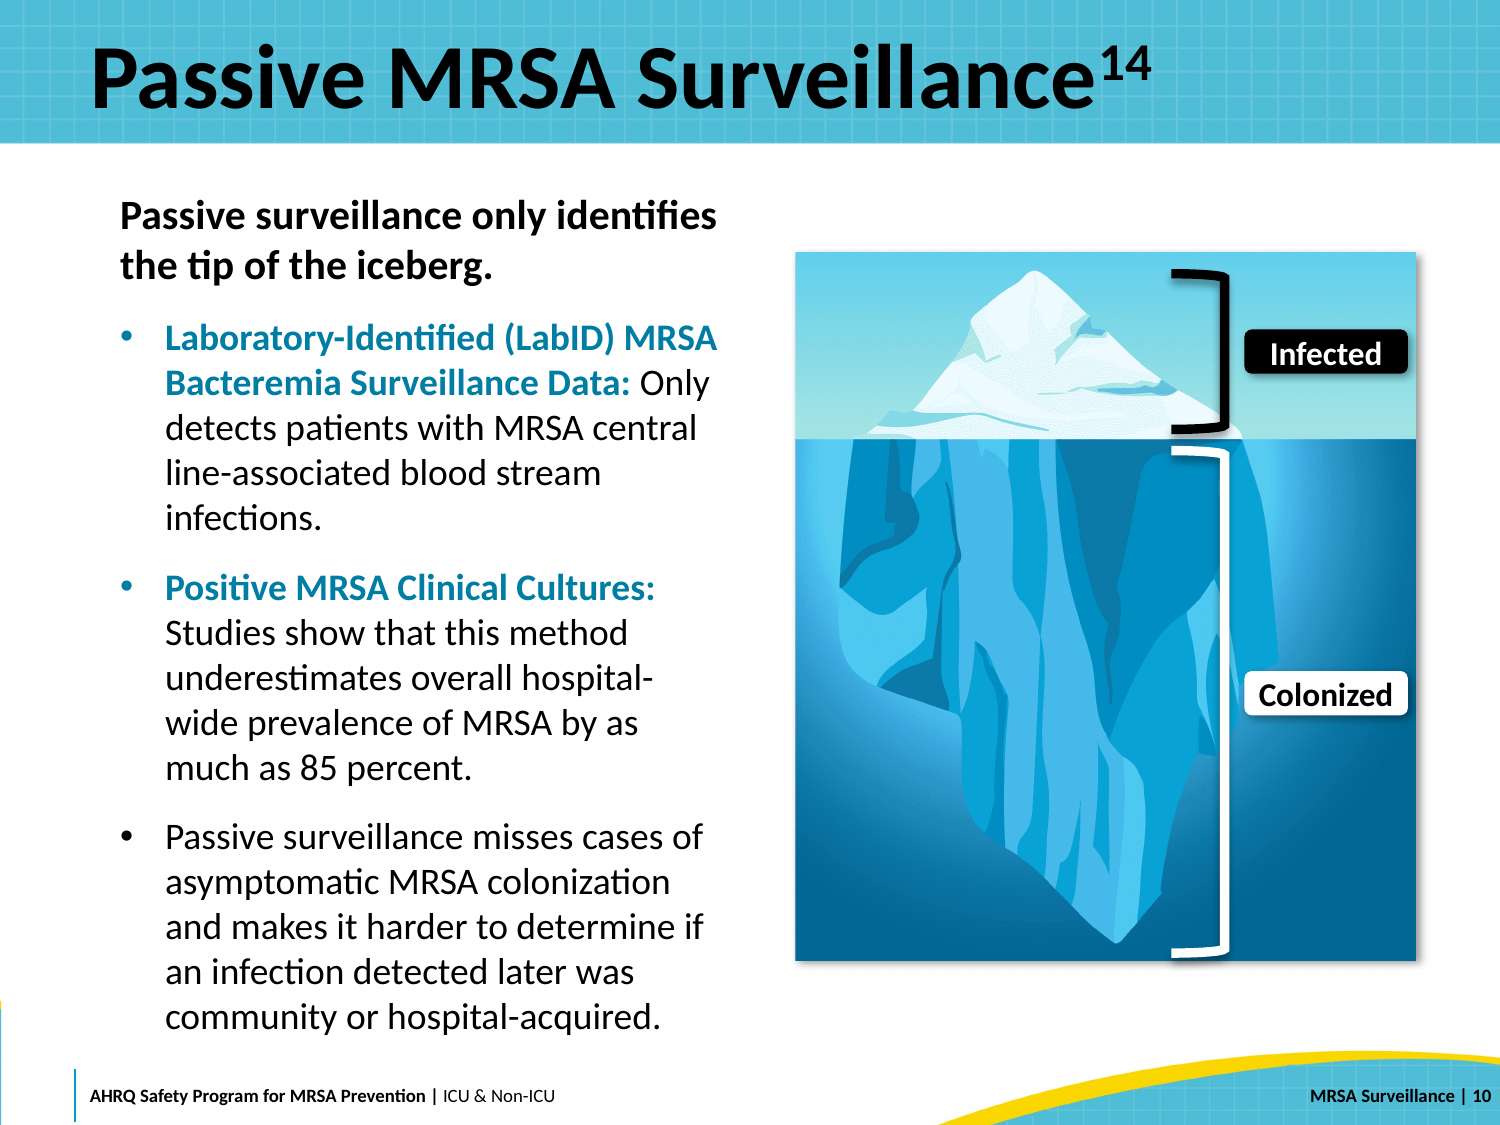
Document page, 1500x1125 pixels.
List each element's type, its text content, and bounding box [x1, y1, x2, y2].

picture [0, 0, 1500, 1125]
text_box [795, 252, 1416, 960]
list Passive surveillance only identifies the tip of the iceberg. Laboratory-Identified (LabID) MRSA Bacteremia Surveillance Data: Only detects patients with MRSA central line-associated blood stream infections. Positive MRSA Clinical Cultures: Studies show that this method underestimates overall hospital-wide prevalence of MRSA by as much as 85 percent. Passive surveillance misses cases of asymptomatic MRSA colonization and makes it harder to determine if an infection detected later was community or hospital-acquired. [105, 179, 735, 1065]
title Passive MRSA Surveillance14 [75, 0, 1425, 150]
slide_number | 10 [1455, 1065, 1500, 1125]
